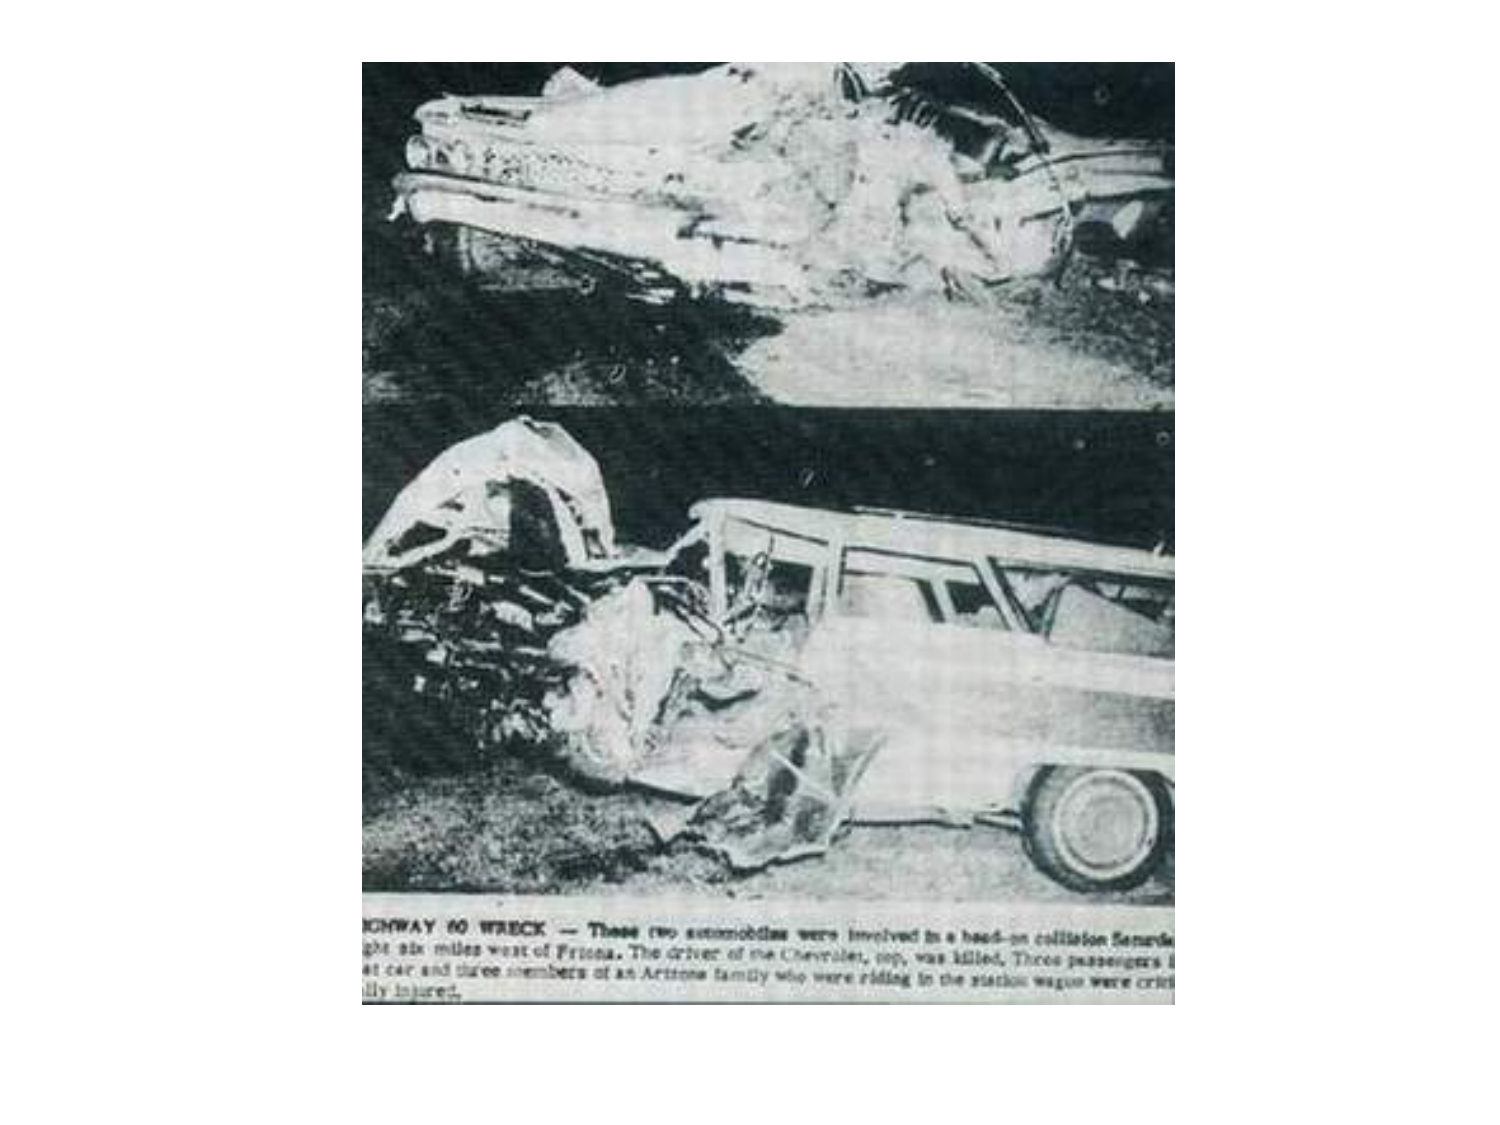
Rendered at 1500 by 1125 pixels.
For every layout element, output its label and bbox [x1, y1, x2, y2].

picture [362, 62, 1176, 1005]
